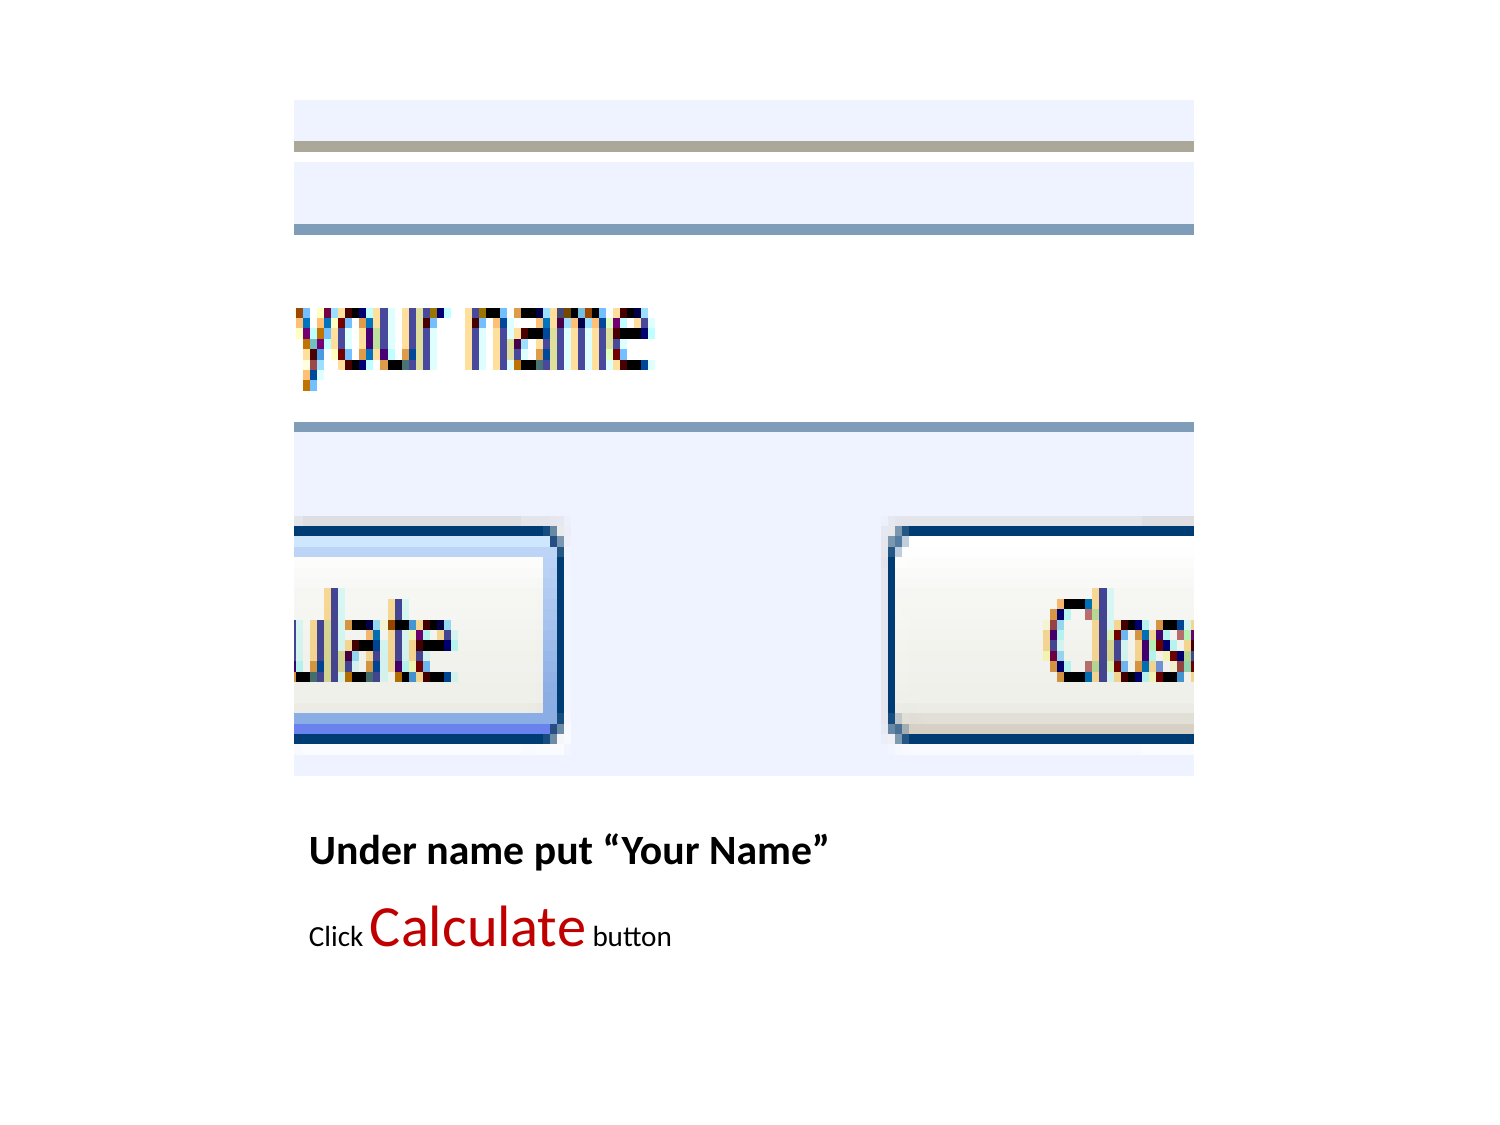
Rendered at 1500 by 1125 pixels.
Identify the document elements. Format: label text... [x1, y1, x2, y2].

title Under name put “Your Name” [294, 787, 1194, 880]
list Click Calculate button [294, 880, 1194, 1013]
picture [293, 100, 1195, 776]
